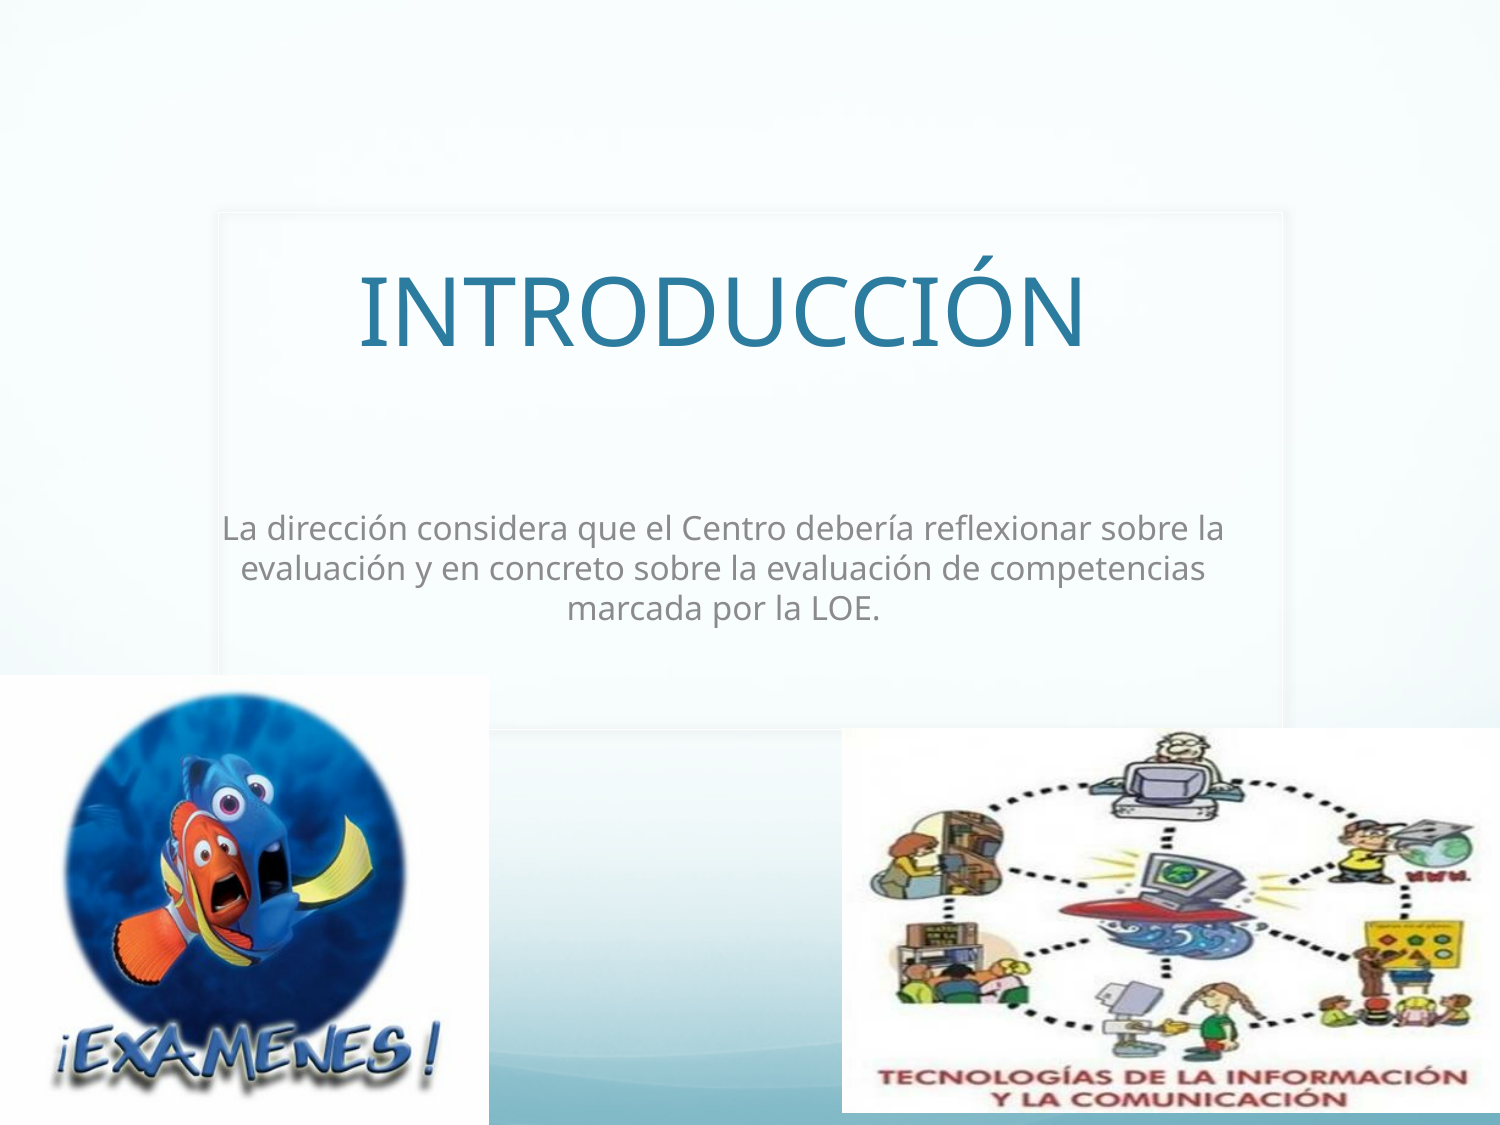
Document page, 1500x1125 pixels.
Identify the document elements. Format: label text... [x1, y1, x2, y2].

picture [842, 728, 1500, 1114]
title INTRODUCCIÓN [190, 90, 1257, 373]
subtitle La dirección considera que el Centro debería reflexionar sobre la evaluación y en concreto sobre la evaluación de competencias marcada por la LOE. [190, 453, 1257, 1081]
picture [0, 674, 490, 1125]
